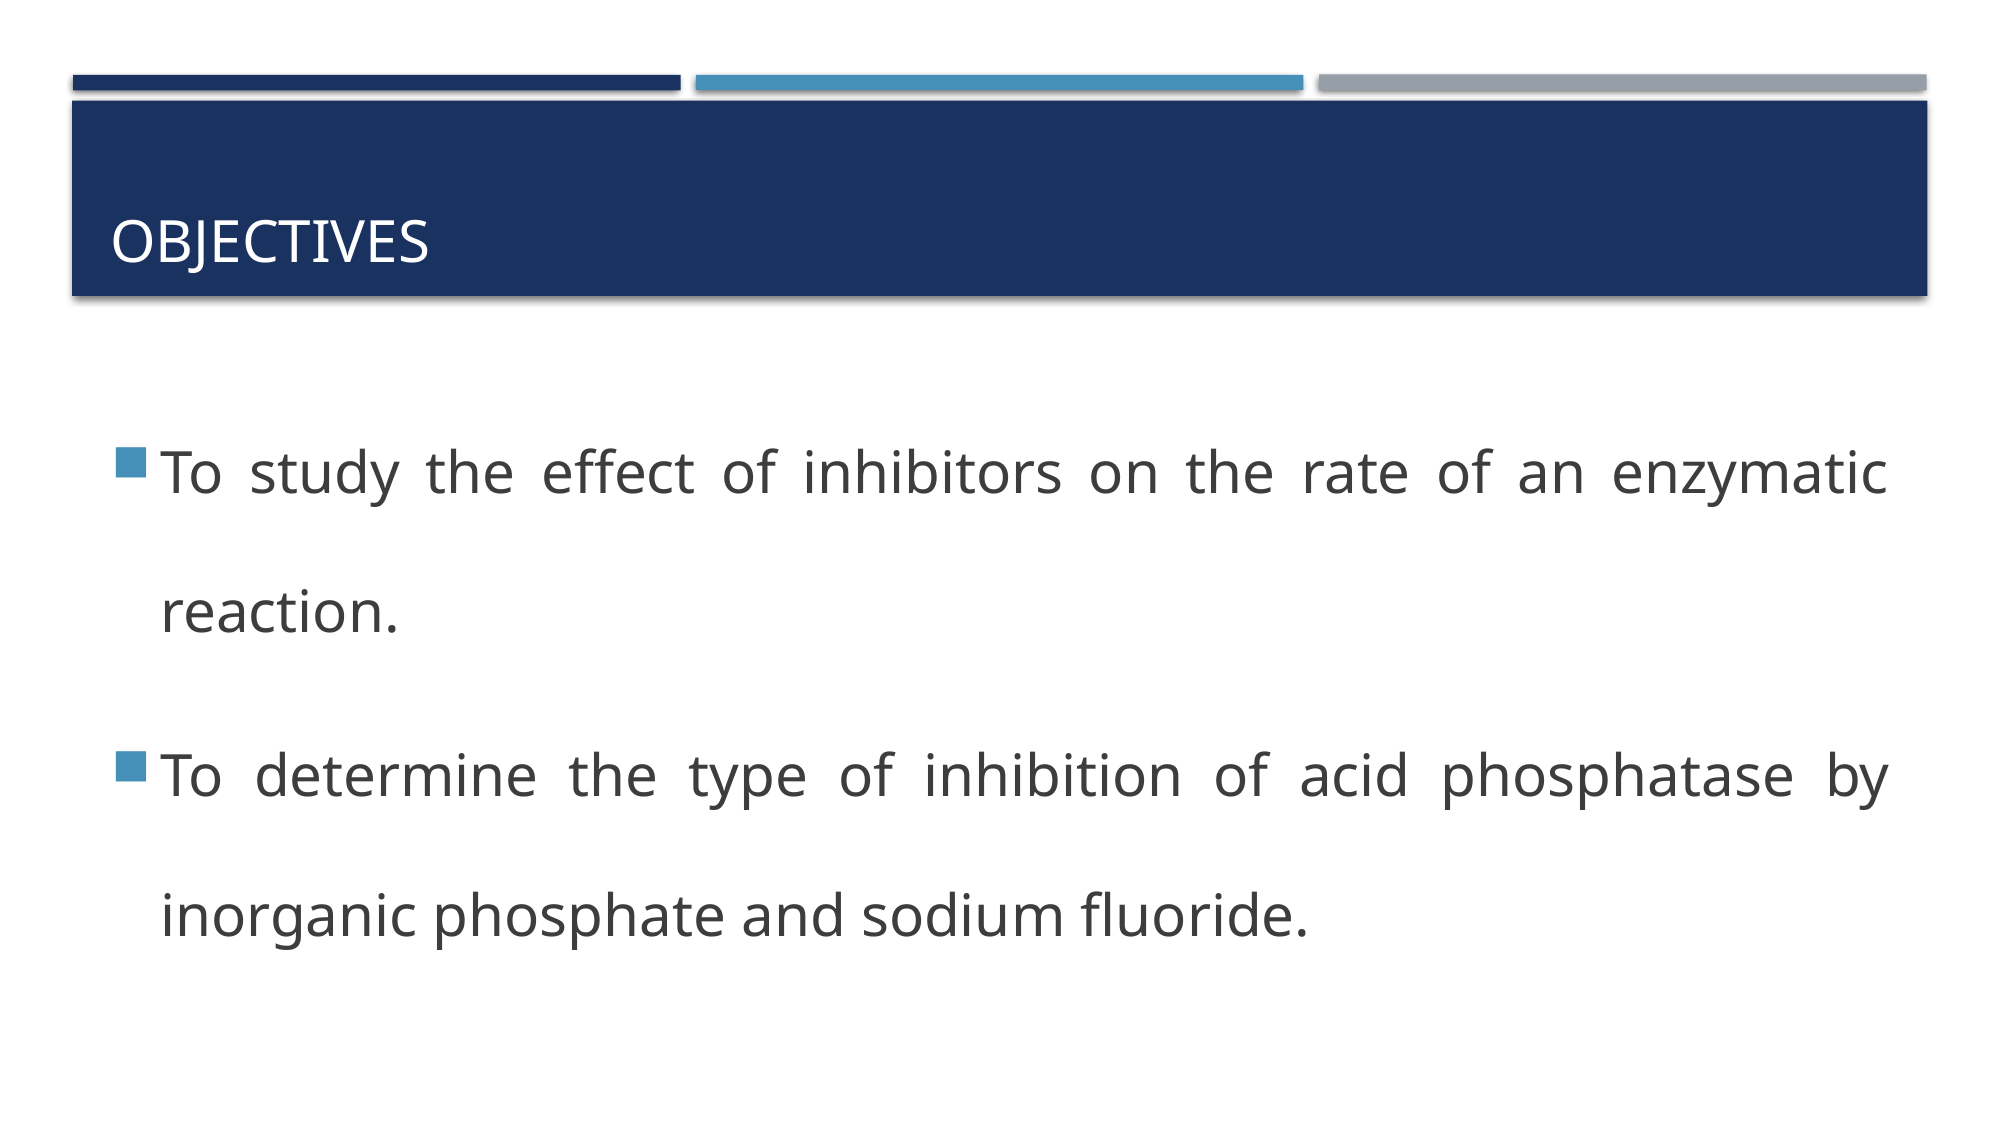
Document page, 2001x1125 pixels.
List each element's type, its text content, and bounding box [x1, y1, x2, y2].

list To study the effect of inhibitors on the rate of an enzymatic reaction. To determine the type of inhibition of acid phosphatase by inorganic phosphate and sodium fluoride. [95, 357, 1905, 962]
title Objectives [95, 115, 1905, 282]
